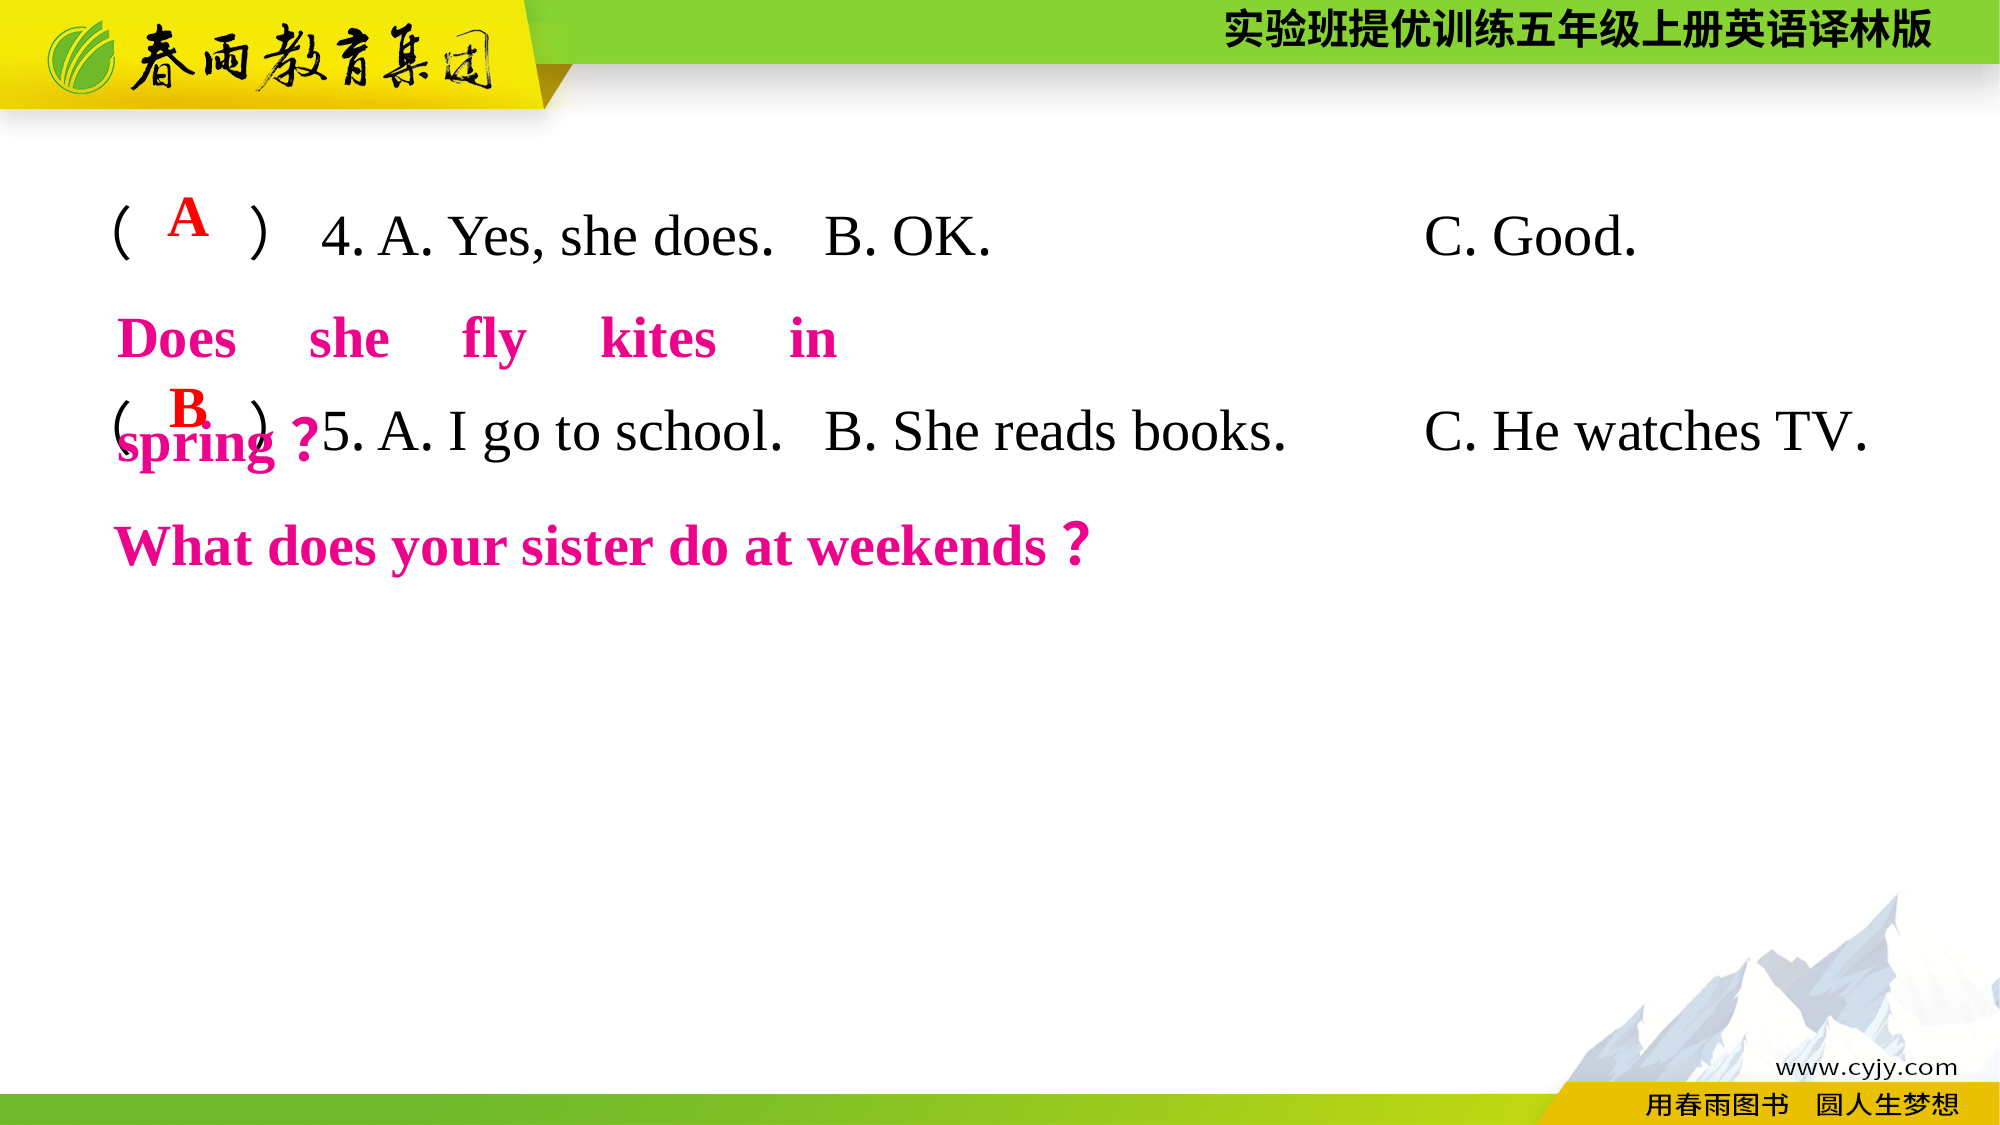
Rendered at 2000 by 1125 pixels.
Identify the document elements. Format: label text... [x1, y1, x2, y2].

text_box What does your sister do at weekends？ [98, 464, 1154, 585]
picture [0, 0, 2000, 1125]
text_box A [153, 171, 225, 256]
text_box Does she fly kites in spring？ [102, 256, 854, 376]
list （ ）4. A. Yes, she does. B. OK. C. Good. （ ）5. A. I go to school. B. She reads books. C. He watches TV. [59, 154, 1944, 473]
text_box B [154, 361, 224, 447]
